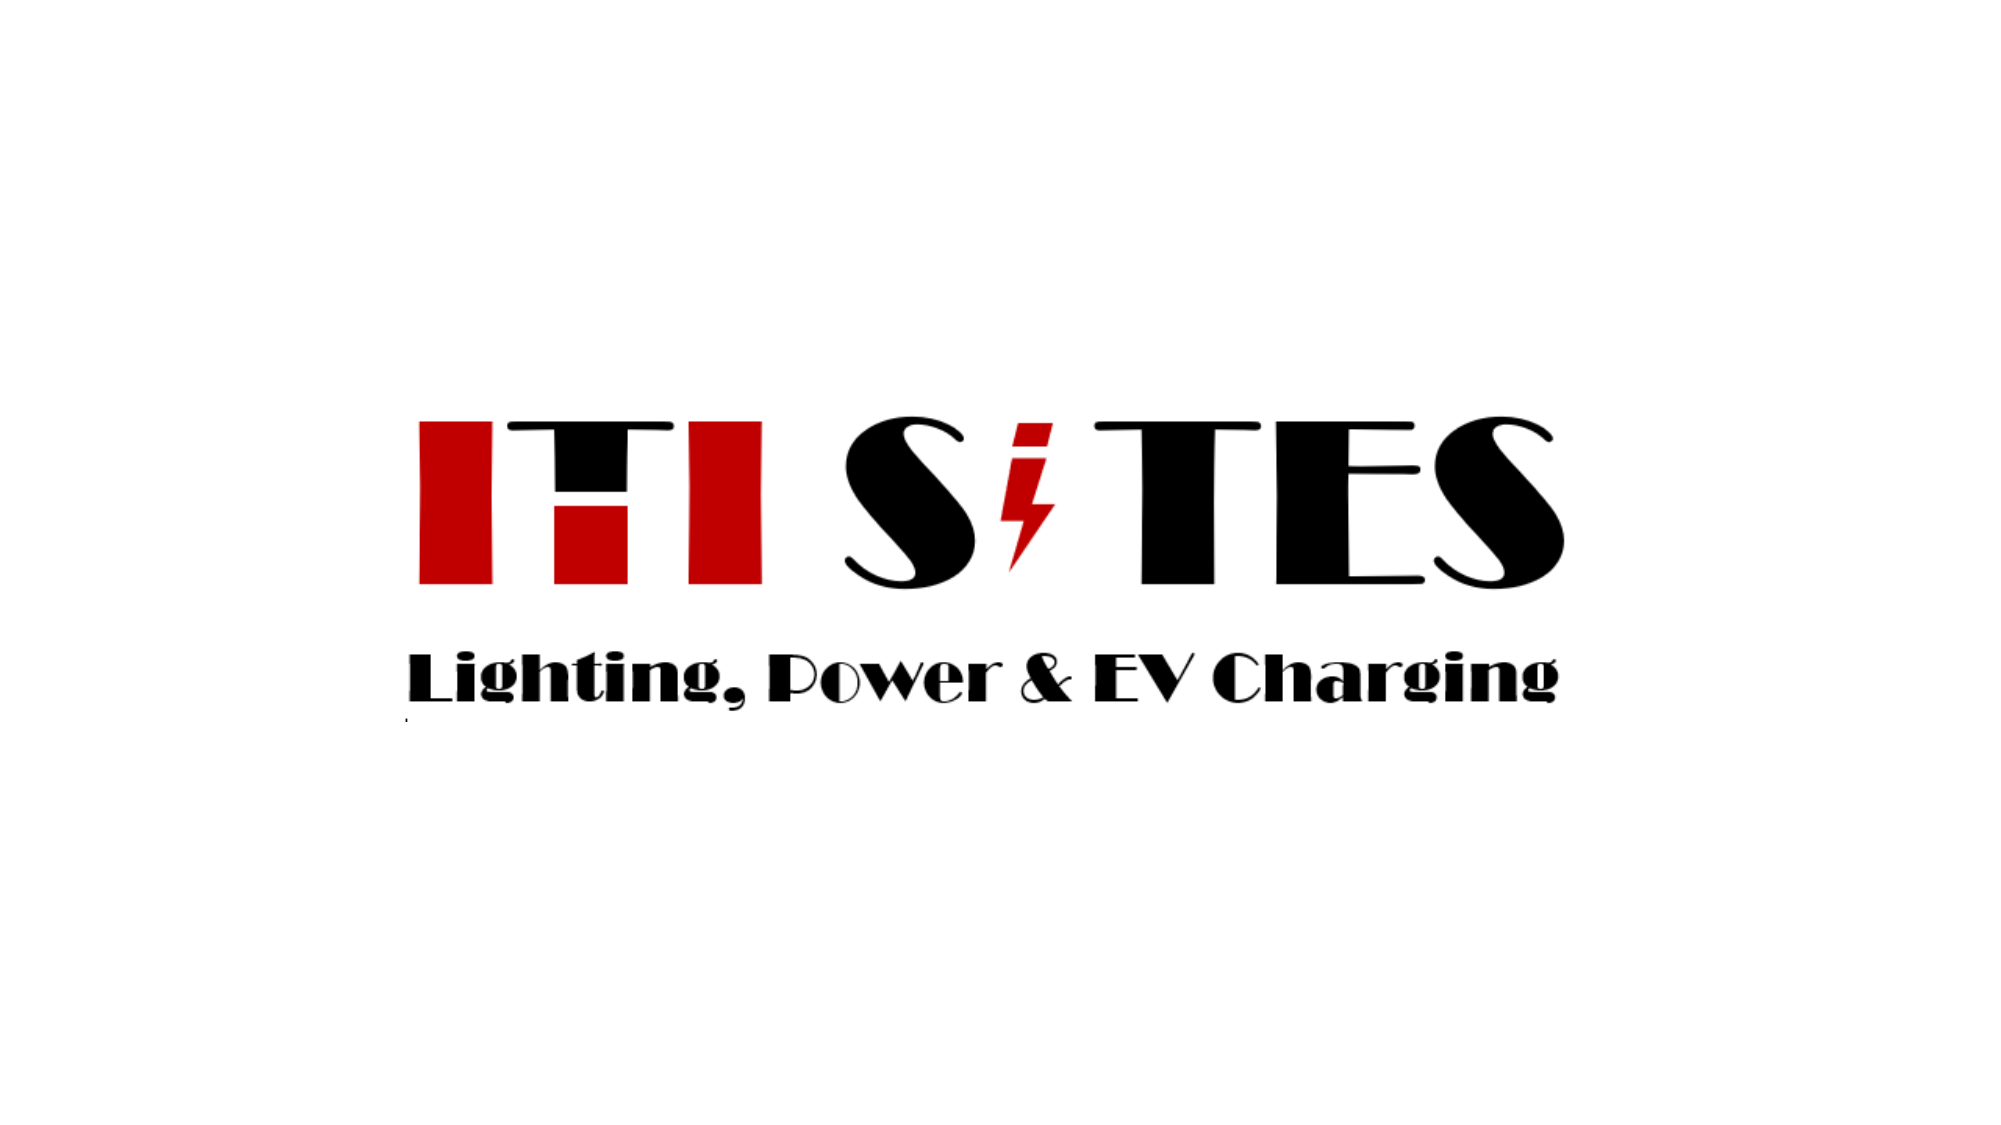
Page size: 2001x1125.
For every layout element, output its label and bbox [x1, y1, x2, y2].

picture [395, 403, 1605, 722]
title [249, 184, 1820, 1044]
